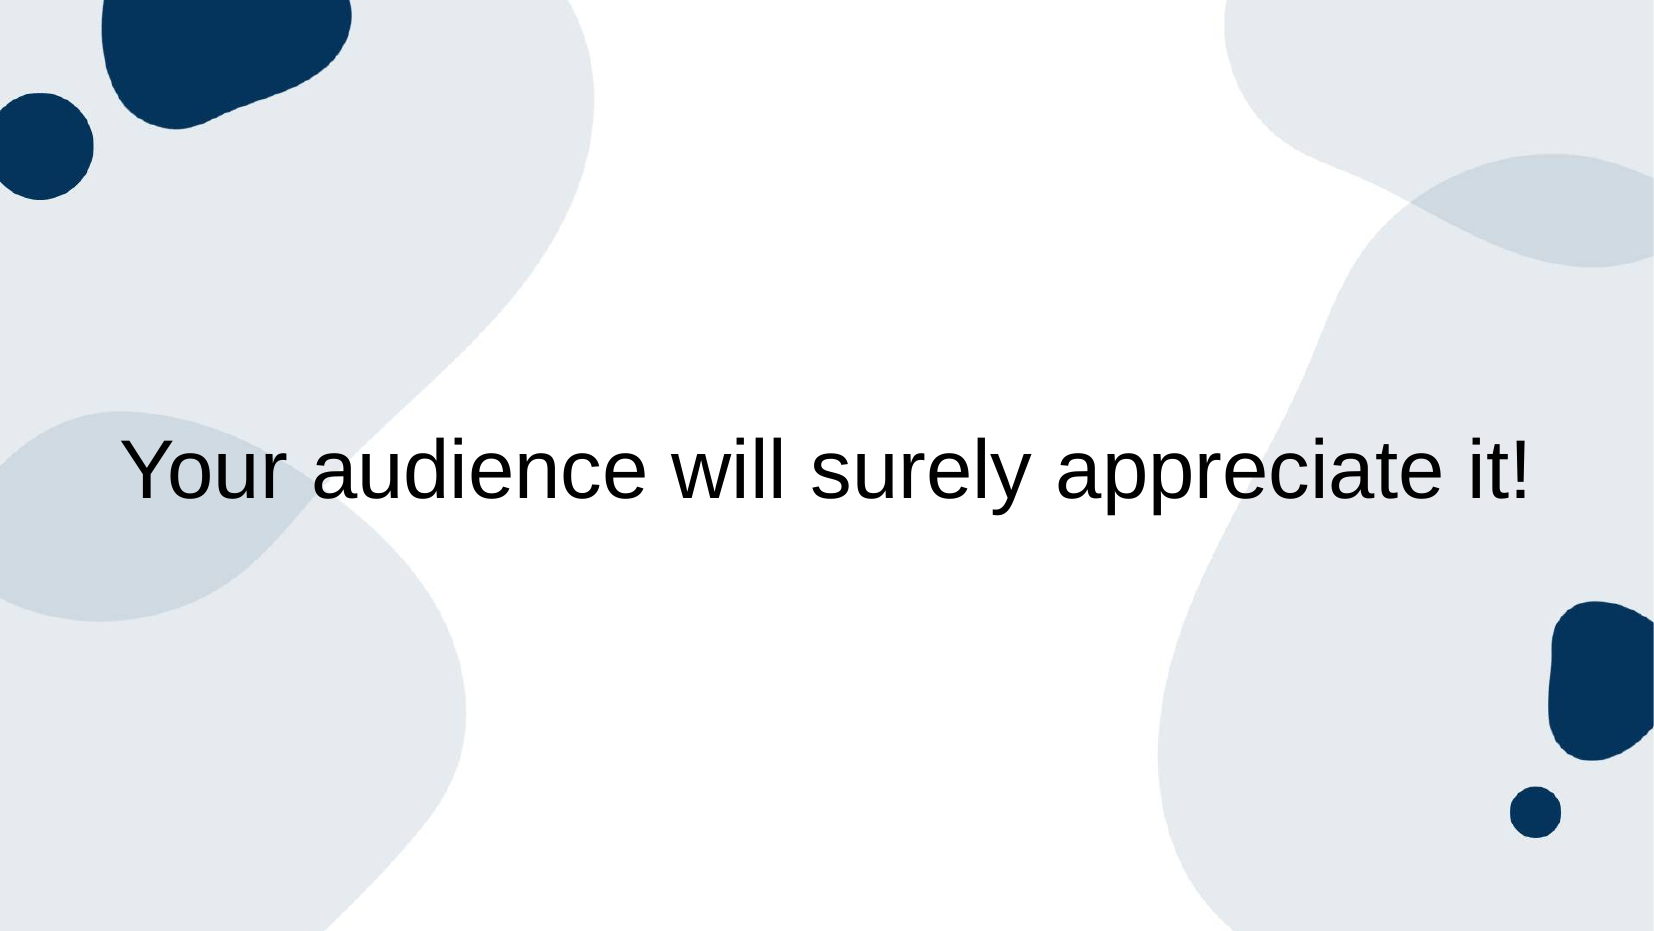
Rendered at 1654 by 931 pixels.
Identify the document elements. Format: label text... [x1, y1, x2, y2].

picture [0, 0, 1654, 931]
subtitle Your audience will surely appreciate it! [82, 105, 1571, 825]
